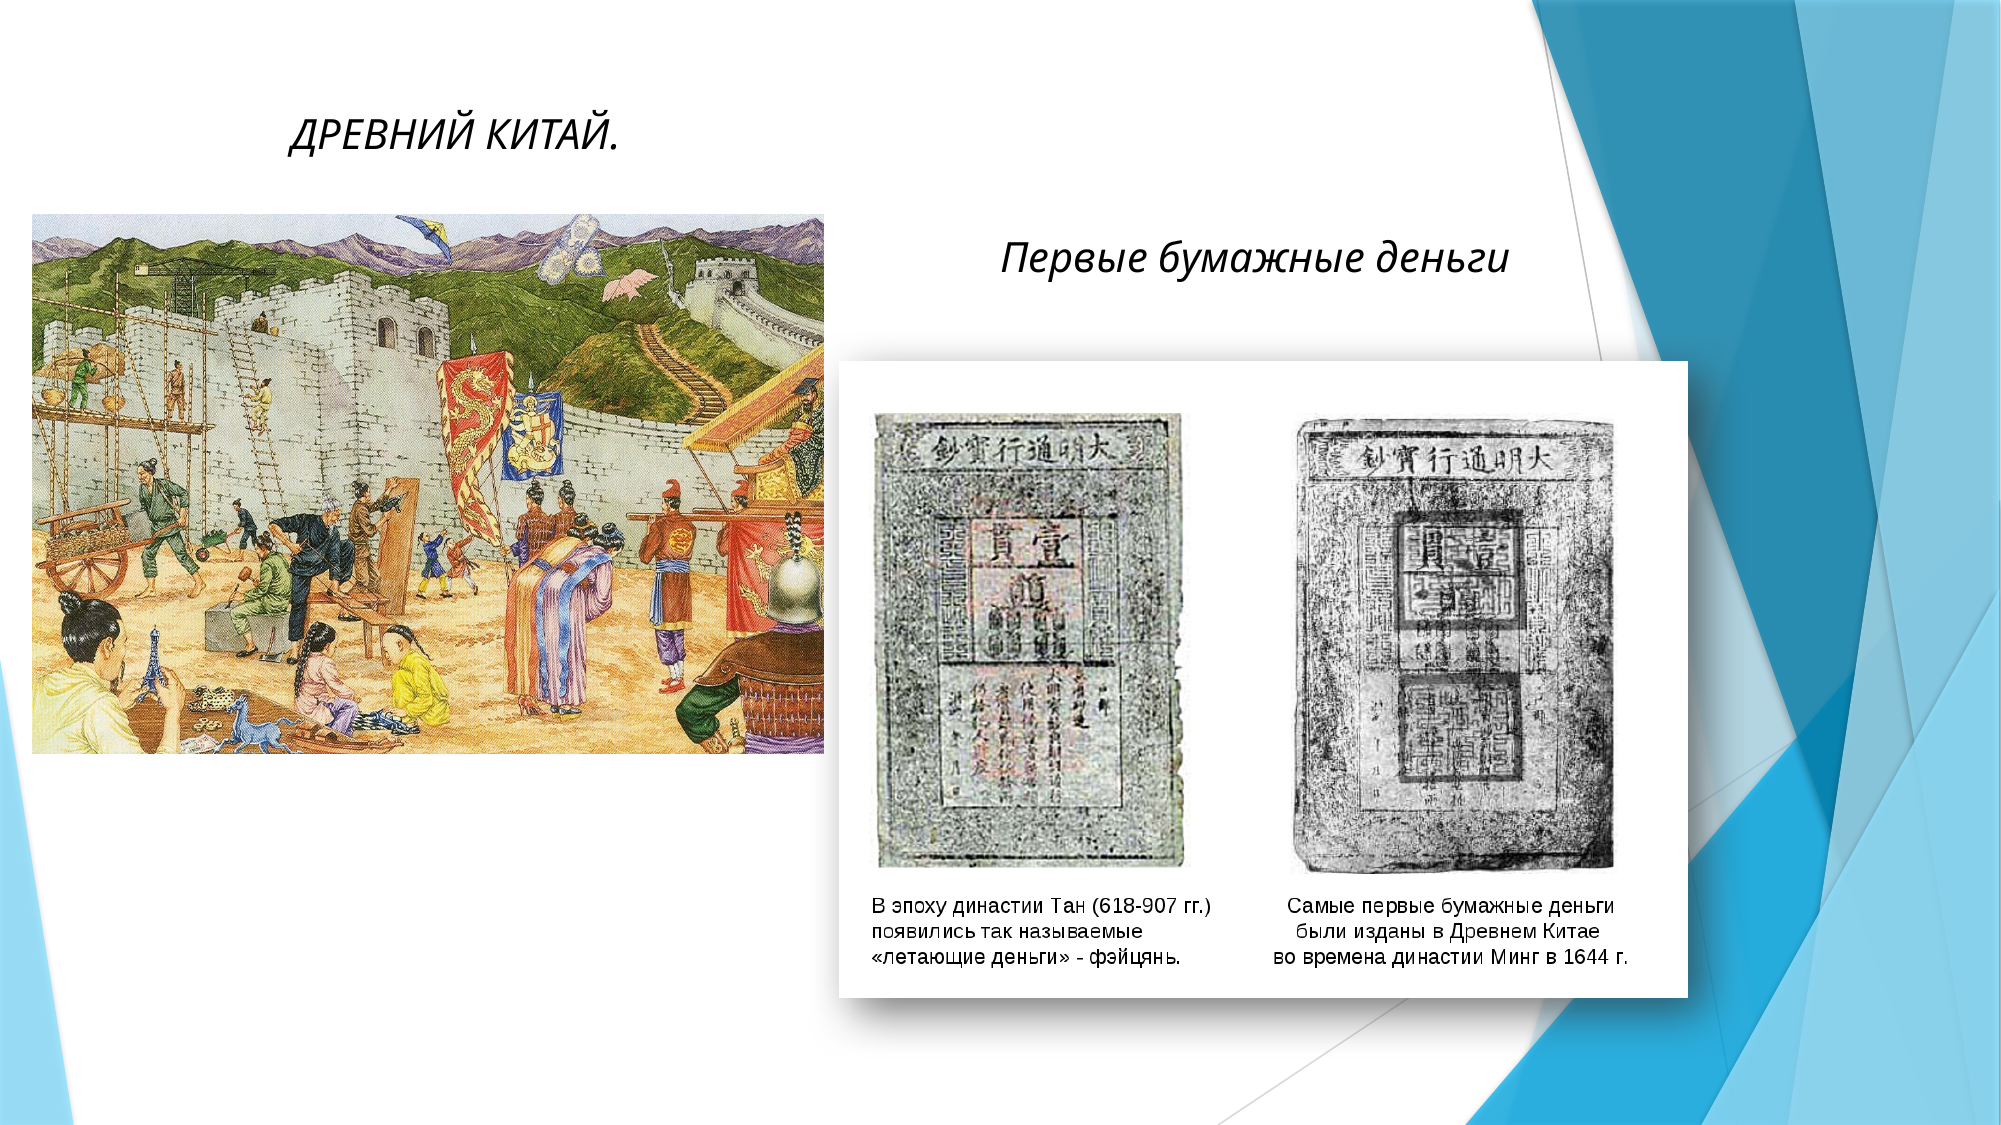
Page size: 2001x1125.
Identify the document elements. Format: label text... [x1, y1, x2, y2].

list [31, 213, 824, 754]
picture [838, 360, 1689, 999]
title ДРЕВНИЙ КИТАЙ. [111, 99, 802, 179]
text_box Первые бумажные деньги [985, 223, 1541, 289]
